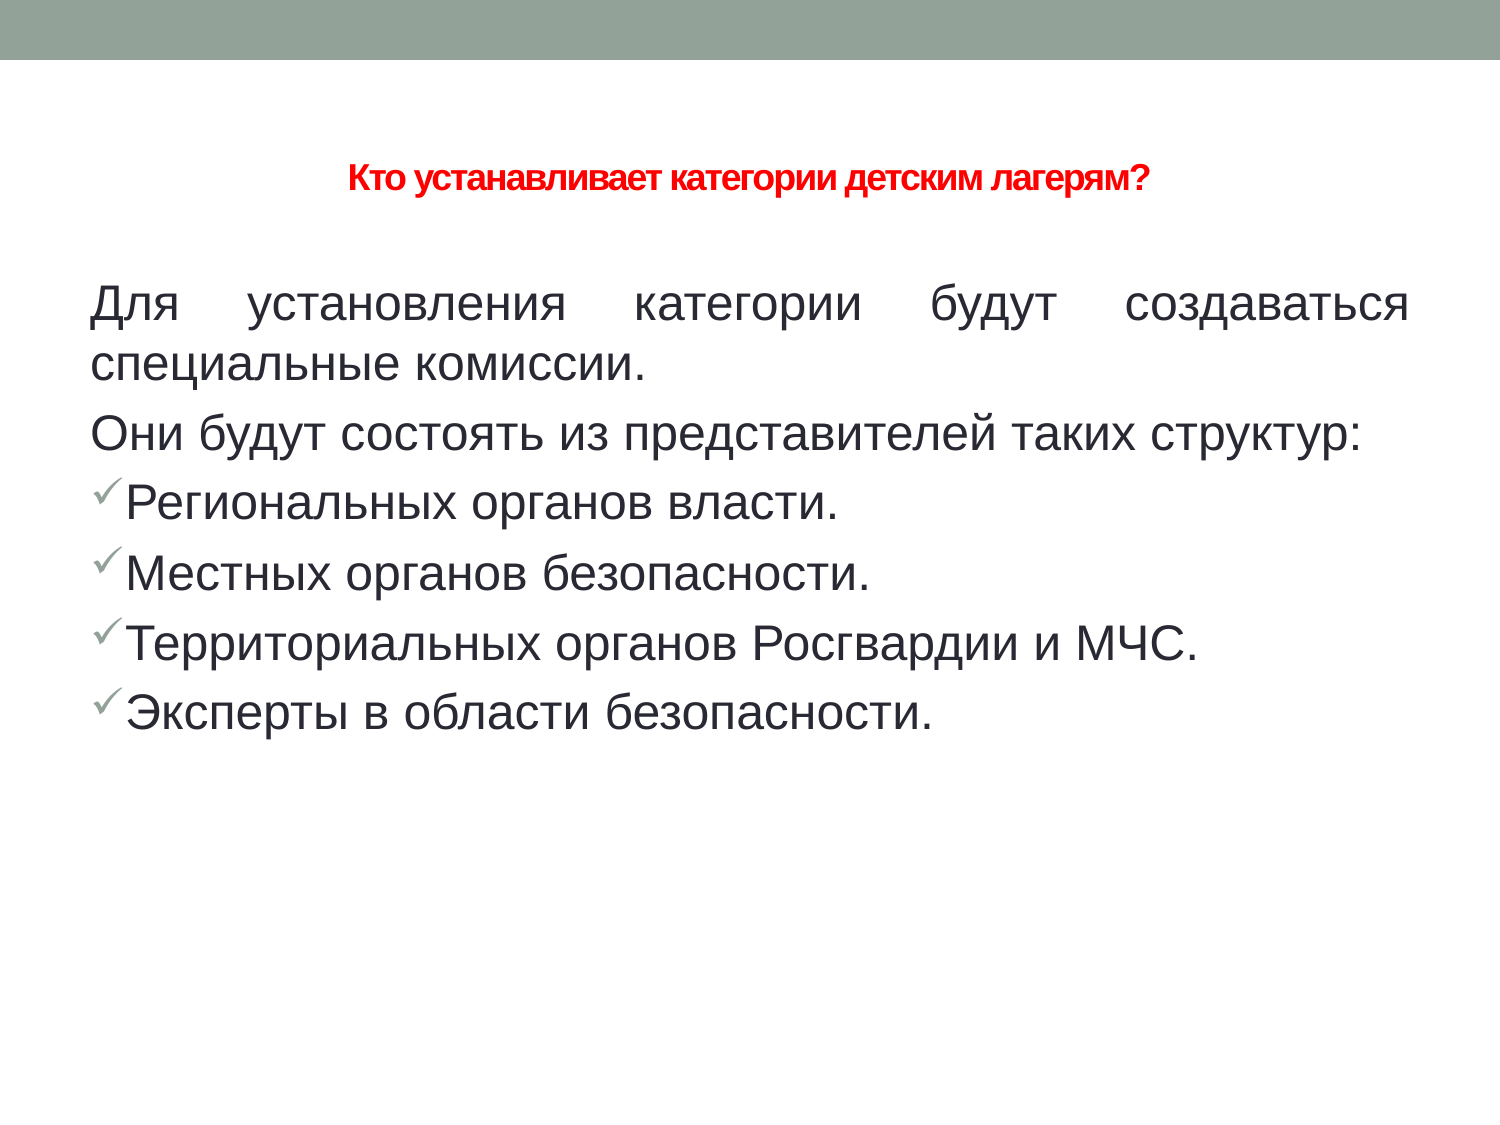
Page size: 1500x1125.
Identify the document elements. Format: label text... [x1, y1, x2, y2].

title Кто устанавливает категории детским лагерям? [75, 87, 1425, 250]
list Для установления категории будут создаваться специальные комиссии. Они будут состоять из представителей таких структур: Региональных органов власти. Местных органов безопасности. Территориальных органов Росгвардии и МЧС. Эксперты в области безопасности. [75, 262, 1425, 1063]
